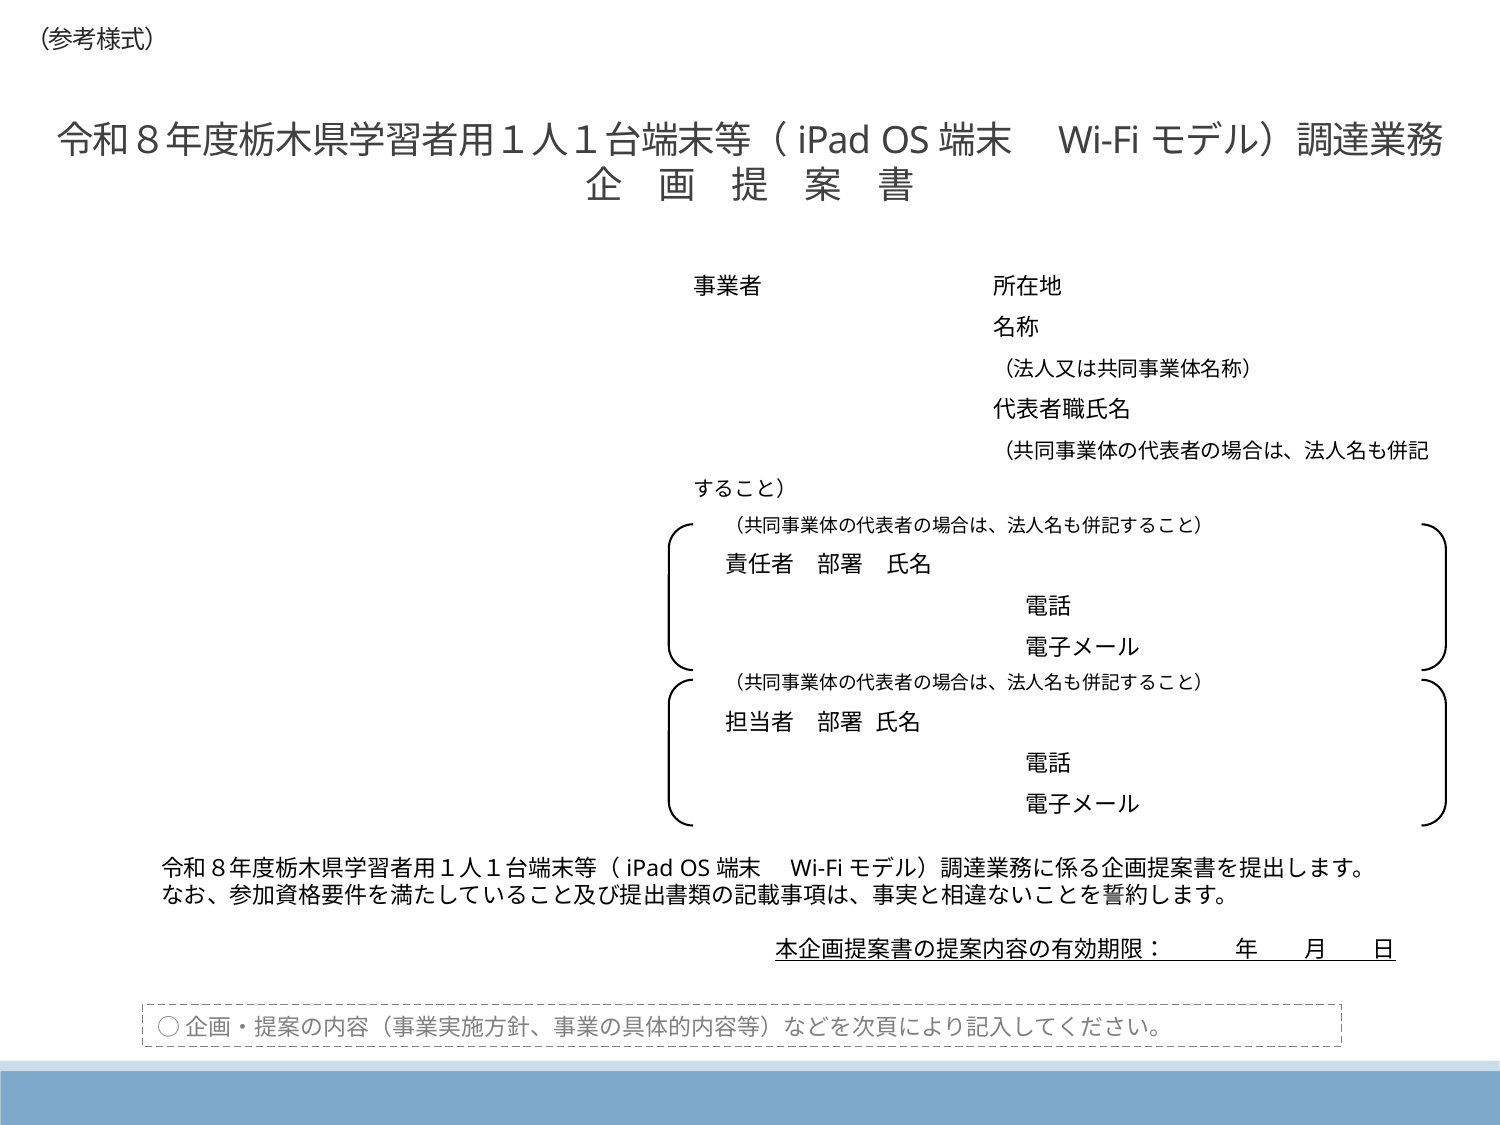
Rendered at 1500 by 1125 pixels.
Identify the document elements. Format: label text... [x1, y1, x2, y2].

text_box 本企画提案書の提案内容の有効期限： 年 月 日 [749, 927, 1422, 970]
text_box ○企画・提案の内容（事業実施方針、事業の具体的内容等）などを次頁により記入してください。 [142, 1004, 1342, 1047]
text_box （参考様式） [0, 8, 210, 61]
text_box 令和８年度栃木県学習者用１人１台端末等（iPad OS端末 Wi-Fiモデル）調達業務に係る企画提案書を提出します。 なお、参加資格要件を満たしていること及び提出書類の記載事項は、事実と相違ないことを誓約します。 [146, 845, 1418, 916]
text_box [667, 523, 710, 672]
text_box [667, 678, 1447, 827]
text_box 事業者 所在地 名称 （法人又は共同事業体名称） 代表者職氏名 （共同事業体の代表者の場合は、法人名も併記すること） [678, 250, 1456, 509]
text_box （共同事業体の代表者の場合は、法人名も併記すること） 責任者 部署 氏名 電話 電子メール （共同事業体の代表者の場合は、法人名も併記すること） 担当者 部署 氏名 電話 電子メール [710, 472, 1418, 679]
text_box [1418, 523, 1447, 672]
text_box 令和８年度栃木県学習者用１人１台端末等（iPad OS端末 Wi-Fiモデル）調達業務 企 画 提 案 書 [0, 108, 1500, 242]
